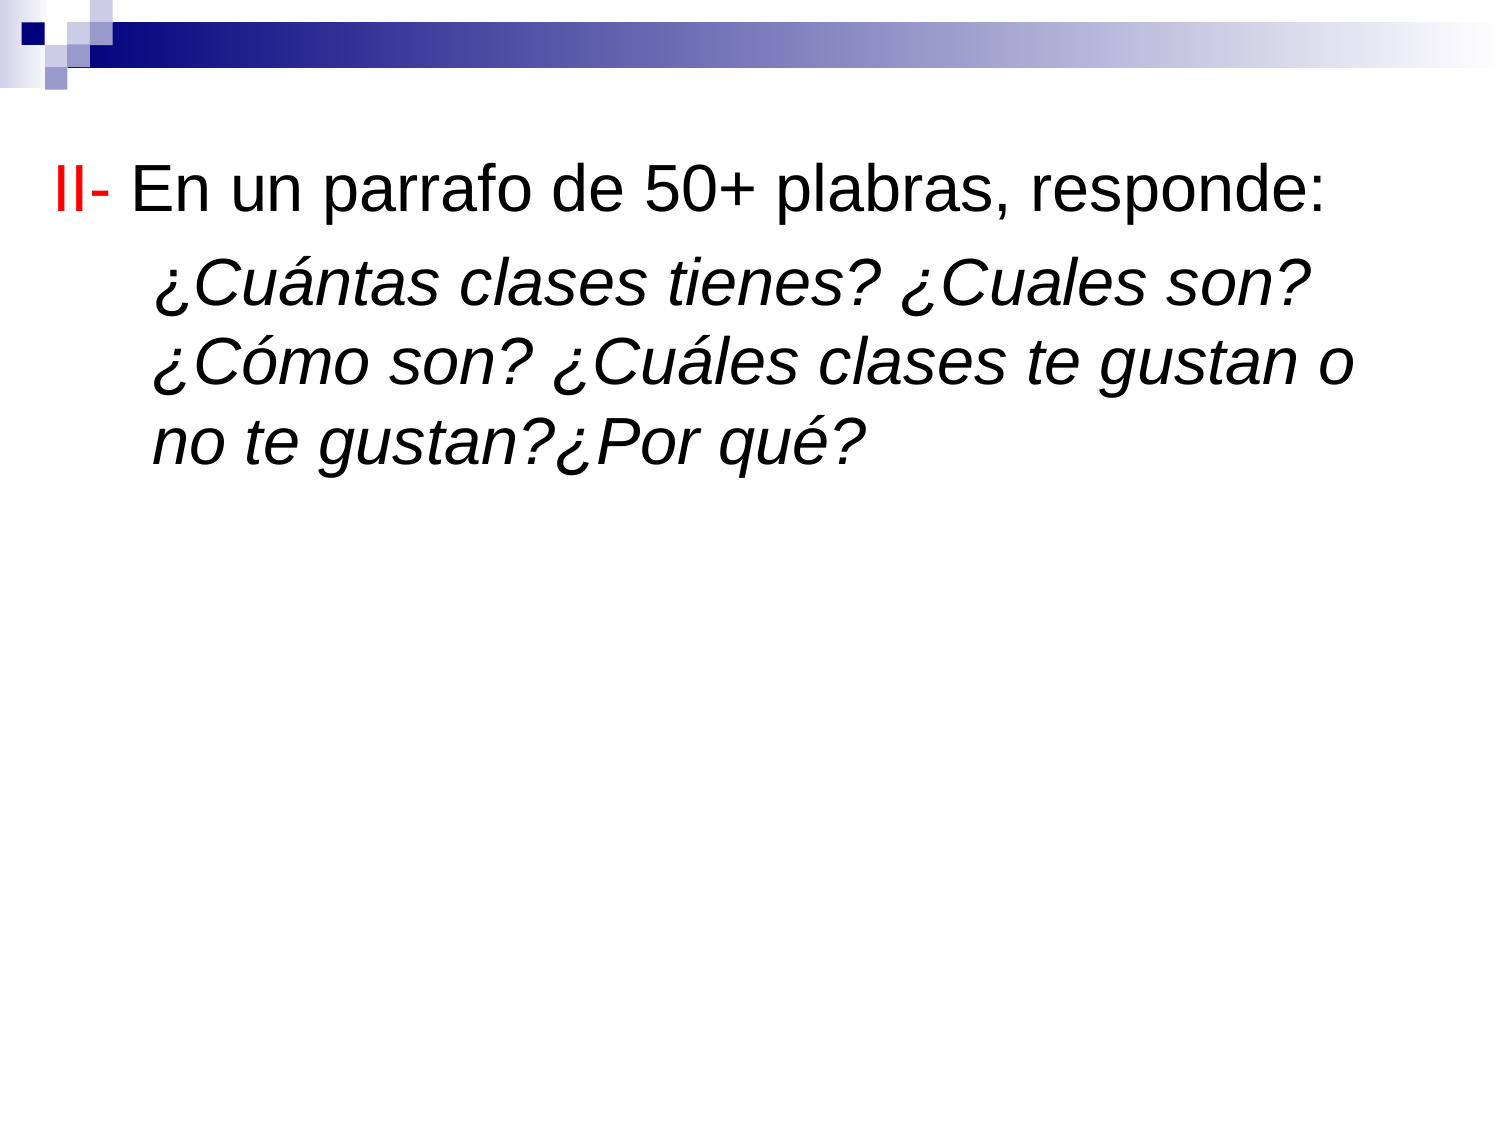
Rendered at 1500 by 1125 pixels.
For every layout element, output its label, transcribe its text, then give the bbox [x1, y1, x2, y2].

list II- En un parrafo de 50+ plabras, responde: ¿Cuántas clases tienes? ¿Cuales son? ¿Cómo son? ¿Cuáles clases te gustan o no te gustan?¿Por qué? [37, 137, 1450, 775]
